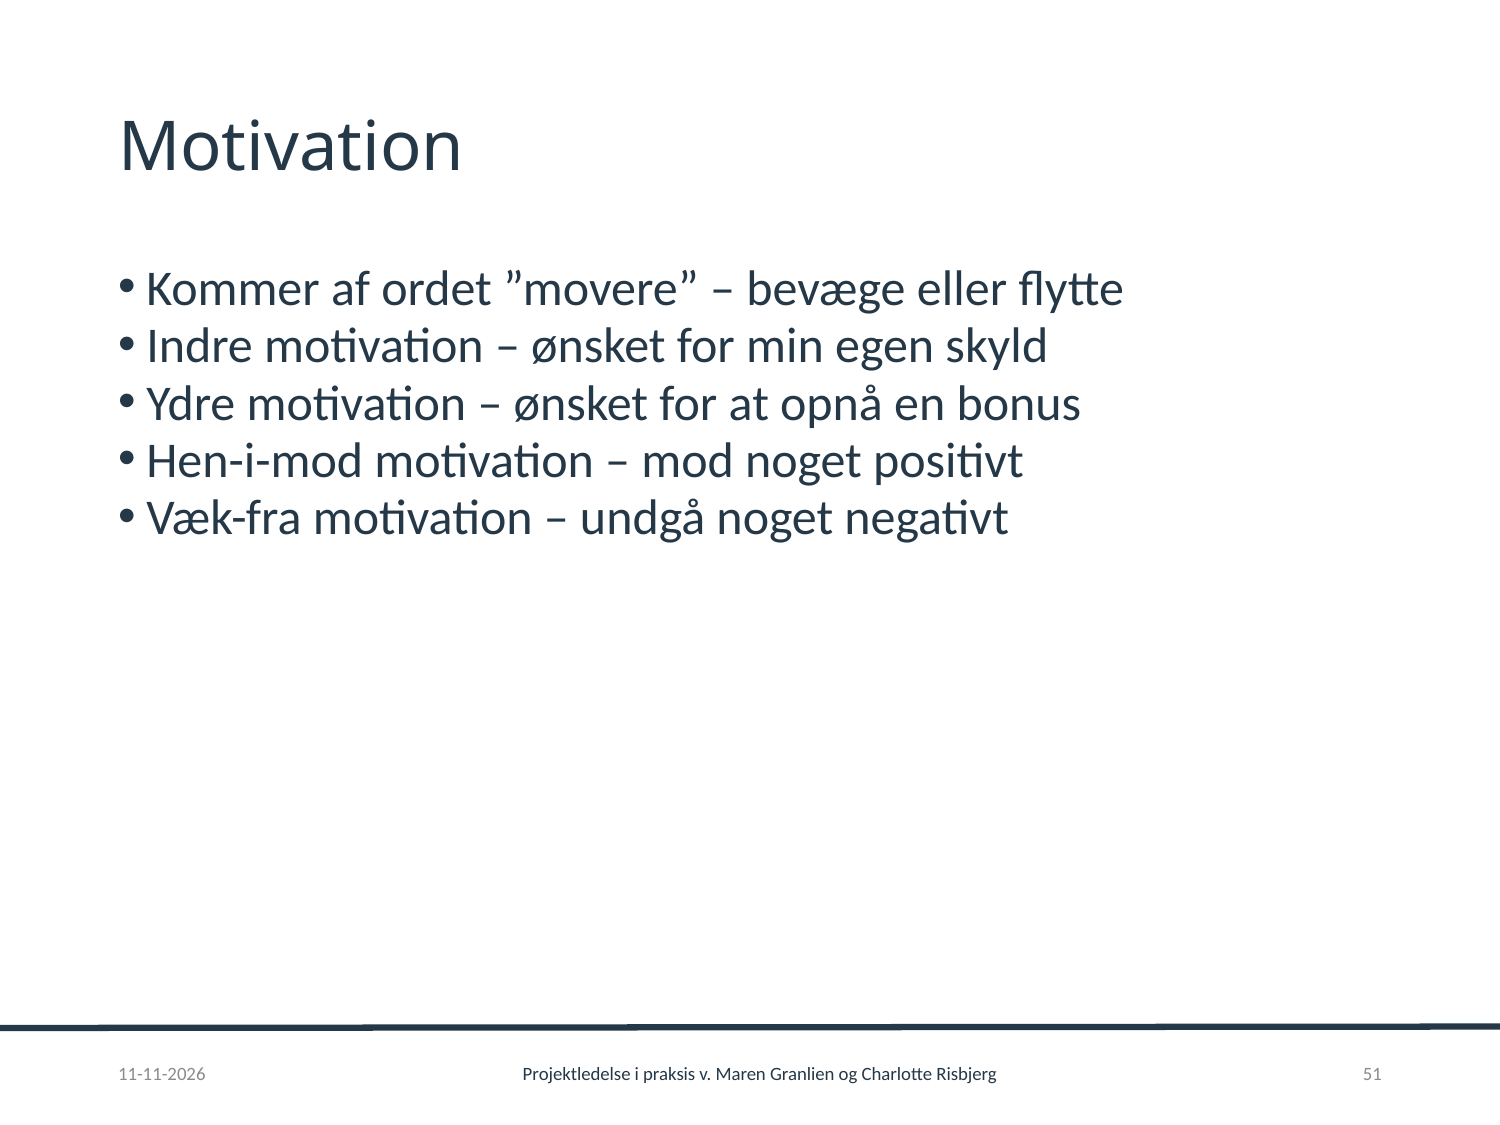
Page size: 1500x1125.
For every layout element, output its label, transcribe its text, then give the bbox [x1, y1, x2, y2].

footer Projektledelse i praksis v. Maren Granlien og Charlotte Risbjerg [265, 1042, 1254, 1103]
title Motivation [103, 39, 1397, 137]
list Kommer af ordet ”movere” – bevæge eller flytte Indre motivation – ønsket for min egen skyld Ydre motivation – ønsket for at opnå en bonus Hen-i-mod motivation – mod noget positivt Væk-fra motivation – undgå noget negativt [103, 268, 1397, 995]
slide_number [103, 1042, 252, 1103]
text_box [74, 137, 1425, 268]
slide_number 51 [1281, 1042, 1397, 1103]
